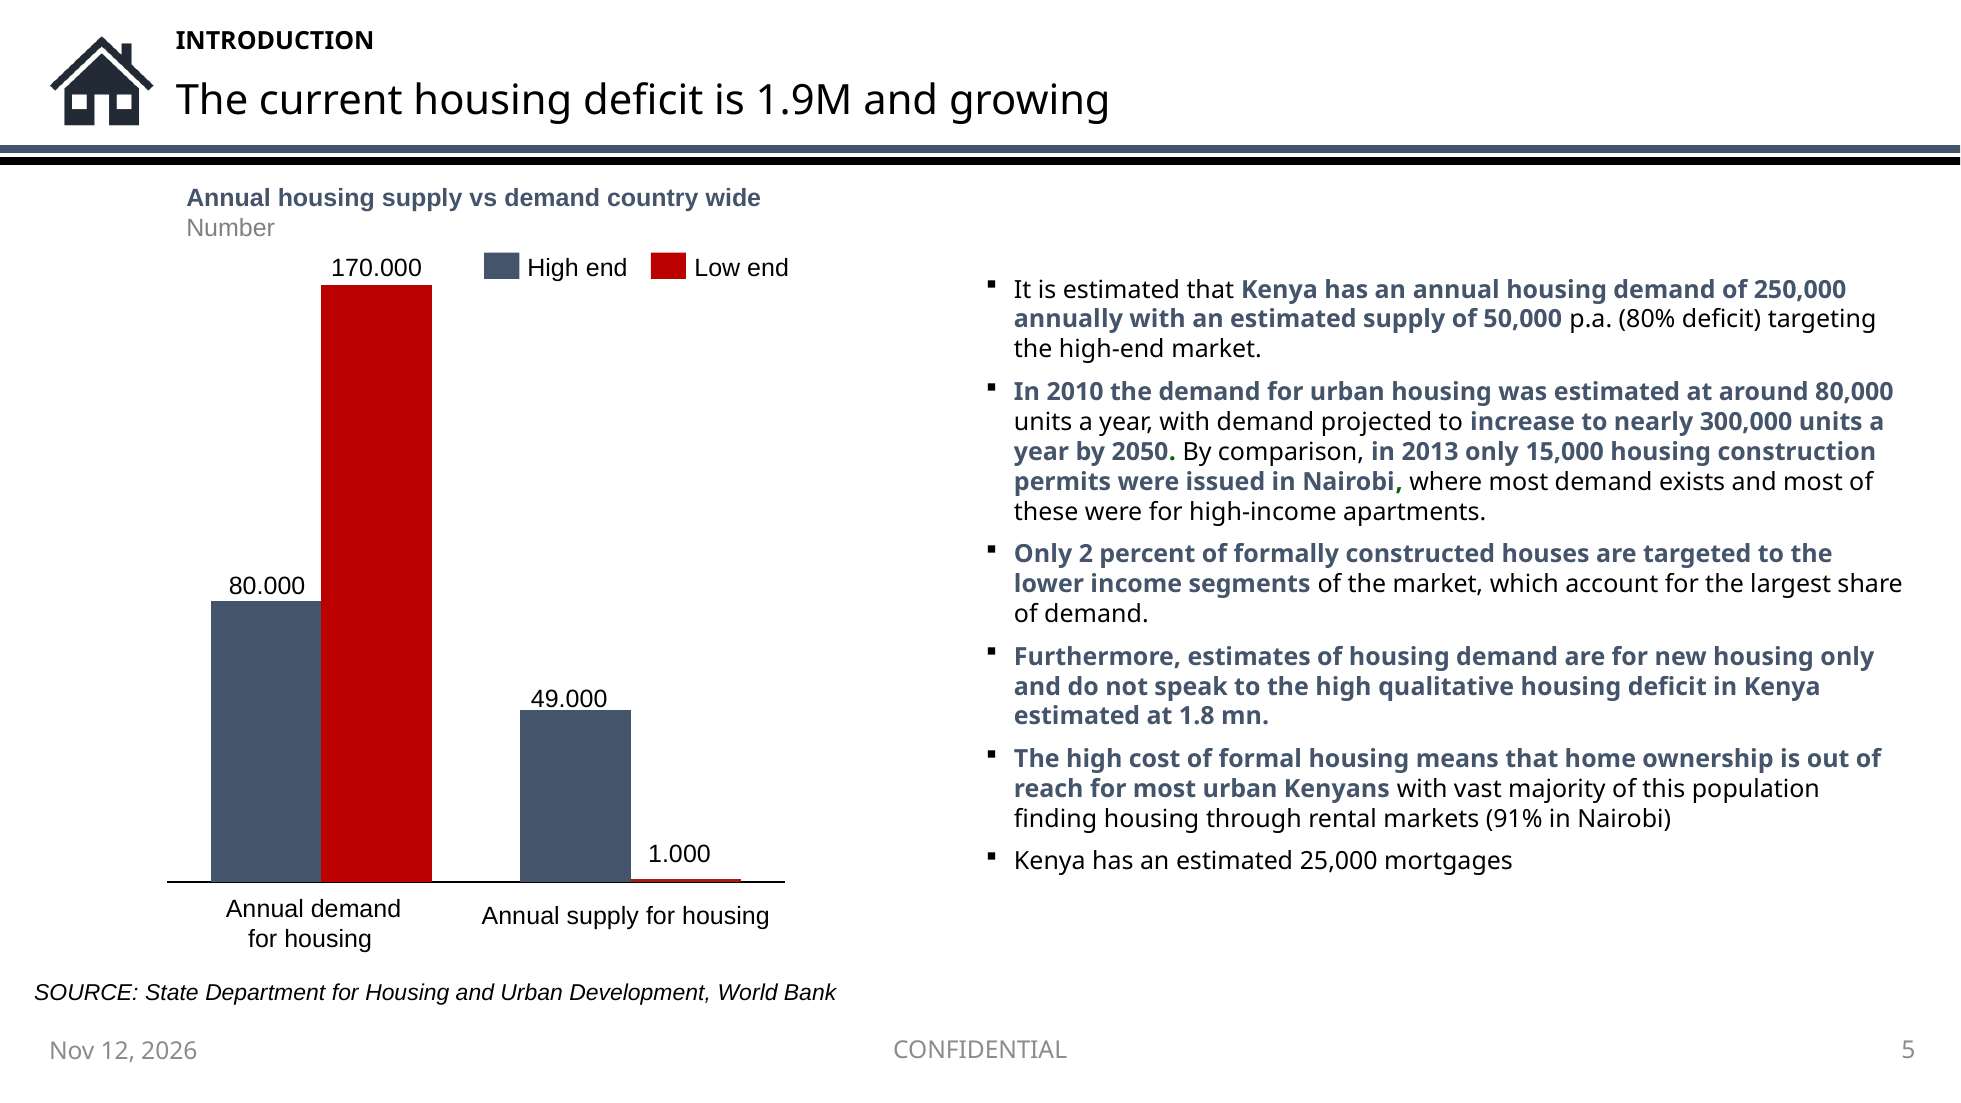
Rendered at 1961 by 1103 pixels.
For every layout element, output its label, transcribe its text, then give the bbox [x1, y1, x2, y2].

text_box [650, 252, 687, 272]
list INTRODUCTION [160, 20, 1931, 54]
slide_number 5 [1489, 1021, 1931, 1081]
text_box Annual supply for housing [481, 899, 778, 930]
footer CONFIDENTIAL [649, 1021, 1311, 1081]
text_box High end [527, 251, 635, 272]
text_box 170.000 [328, 251, 426, 272]
text_box [483, 252, 520, 272]
picture [42, 21, 161, 140]
text_box Annual demand for housing [225, 895, 402, 953]
text_box SOURCE: State Department for Housing and Urban Development, World Bank [34, 977, 1160, 1006]
chart [153, 272, 799, 895]
title The current housing deficit is 1.9M and growing [160, 57, 1931, 144]
text_box Low end [694, 251, 796, 272]
text_box It is estimated that Kenya has an annual housing demand of 250,000 annually with an estimated supply of 50,000 p.a. (80% deficit) targeting the high-end market. In 2010 the demand for urban housing was estimated at around 80,000 units a year, with demand projected to increase to nearly 300,000 units a year by 2050. By comparison, in 2013 only 15,000 housing construction permits were issued in Nairobi, where most demand exists and most of these were for high-income apartments. Only 2 percent of formally constructed houses are targeted to the lower income segments of the market, which account for the largest share of demand. Furthermore, estimates of housing demand are for new housing only and do not speak to the high qualitative housing deficit in Kenya estimated at 1.8 mn. The high cost of formal housing means that home ownership is out of reach for most urban Kenyans with vast majority of this population finding housing through rental markets (91% in Nairobi) Kenya has an estimated 25,000 mortgages [970, 265, 1922, 838]
text_box Annual housing supply vs demand country wide Number [186, 181, 786, 242]
slide_number Jan-19 [34, 1022, 476, 1081]
